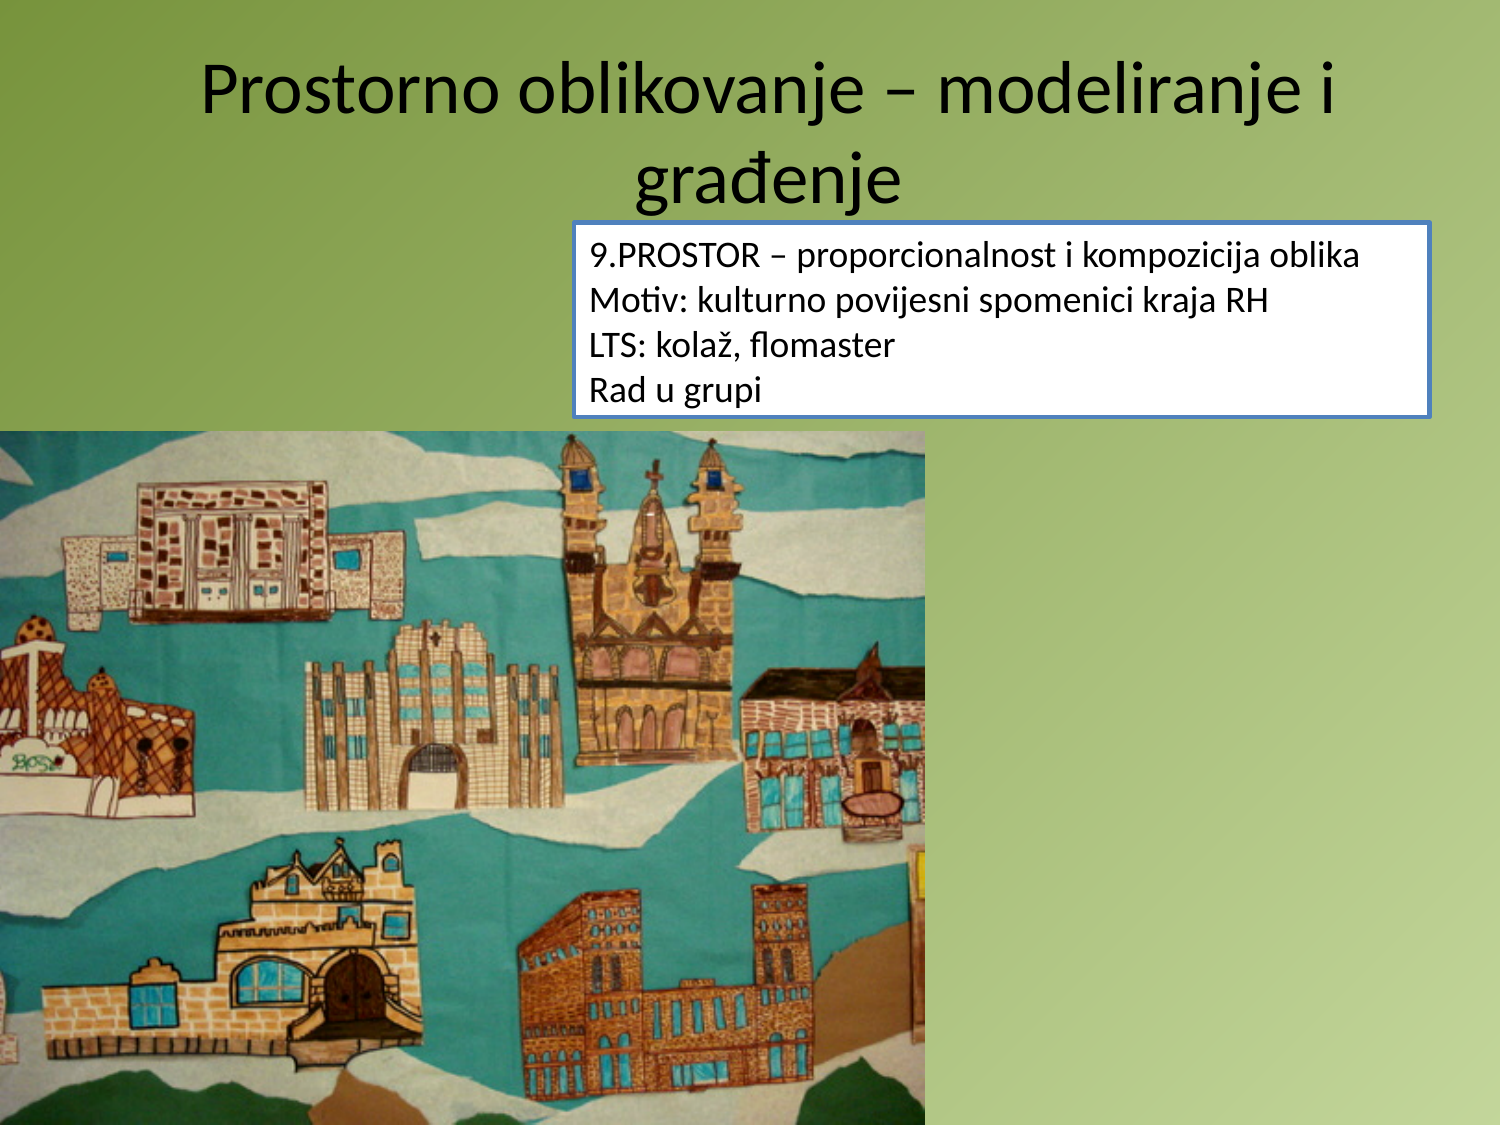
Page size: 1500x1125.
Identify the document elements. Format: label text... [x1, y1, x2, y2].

picture [0, 431, 925, 1125]
text_box 9.PROSTOR – proporcionalnost i kompozicija oblika Motiv: kulturno povijesni spomenici kraja RH LTS: kolaž, flomaster Rad u grupi [572, 220, 1432, 419]
title Prostorno oblikovanje – modeliranje i građenje [93, 34, 1444, 223]
